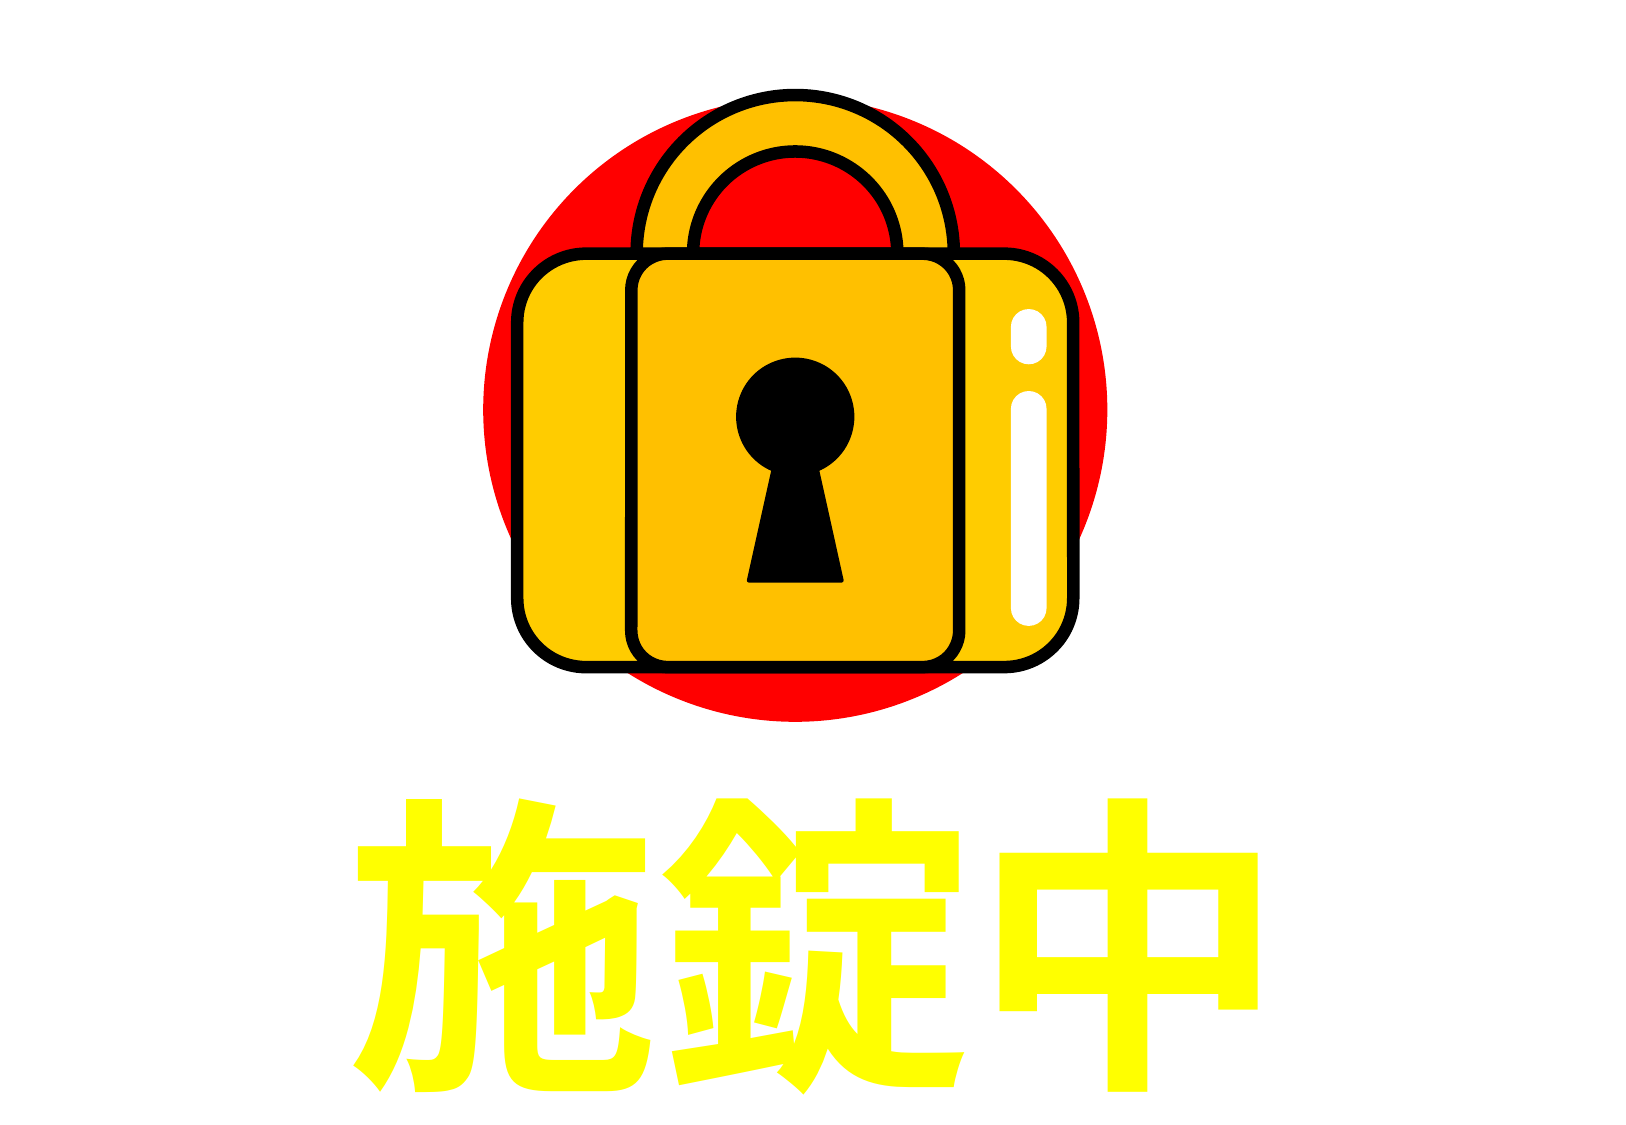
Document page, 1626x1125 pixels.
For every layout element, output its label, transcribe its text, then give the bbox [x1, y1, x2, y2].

text_box 施錠中 [37, 744, 1595, 1125]
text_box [482, 94, 1108, 723]
